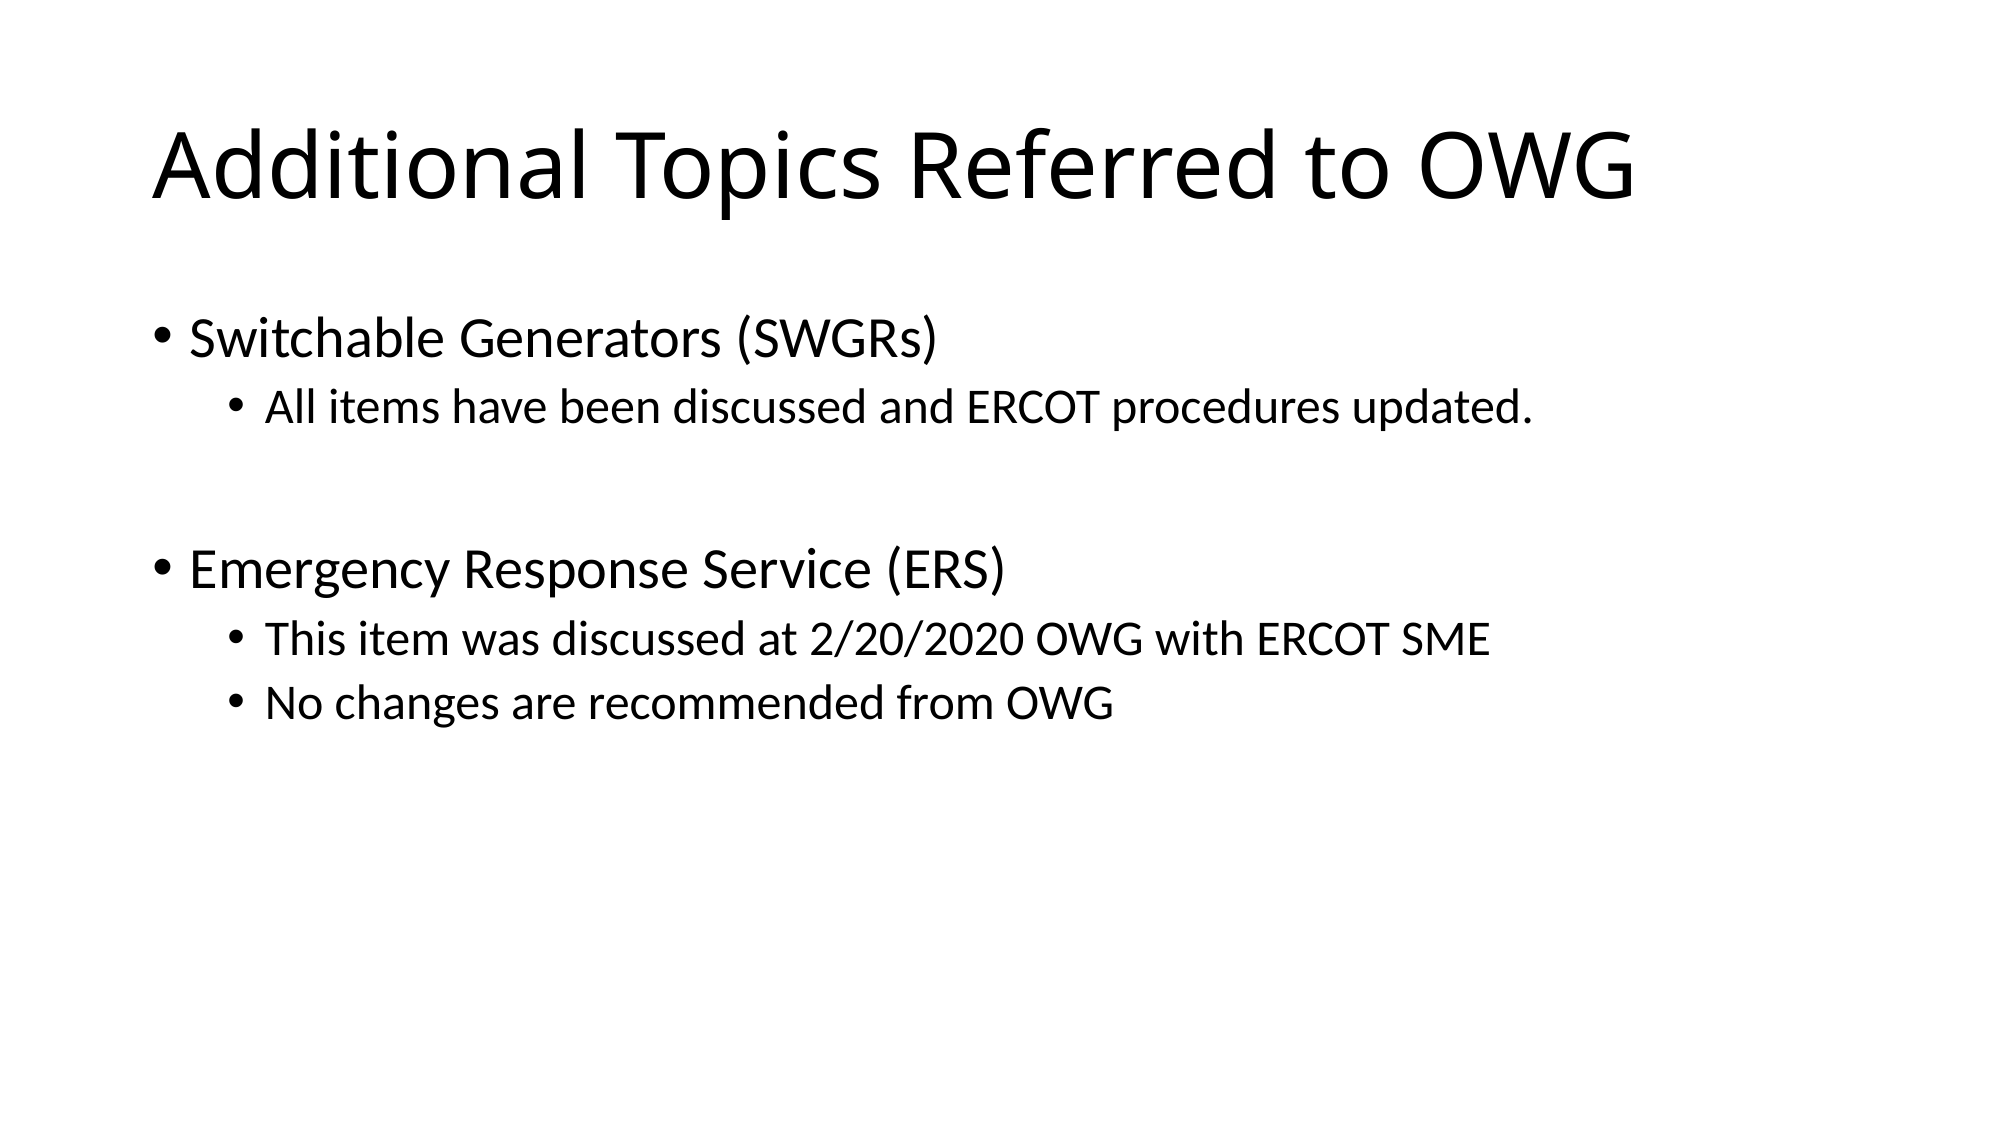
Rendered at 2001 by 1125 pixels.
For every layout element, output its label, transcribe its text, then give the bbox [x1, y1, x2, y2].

list Switchable Generators (SWGRs) All items have been discussed and ERCOT procedures updated. Emergency Response Service (ERS) This item was discussed at 2/20/2020 OWG with ERCOT SME No changes are recommended from OWG [137, 299, 1863, 1014]
title Additional Topics Referred to OWG [137, 59, 1863, 278]
